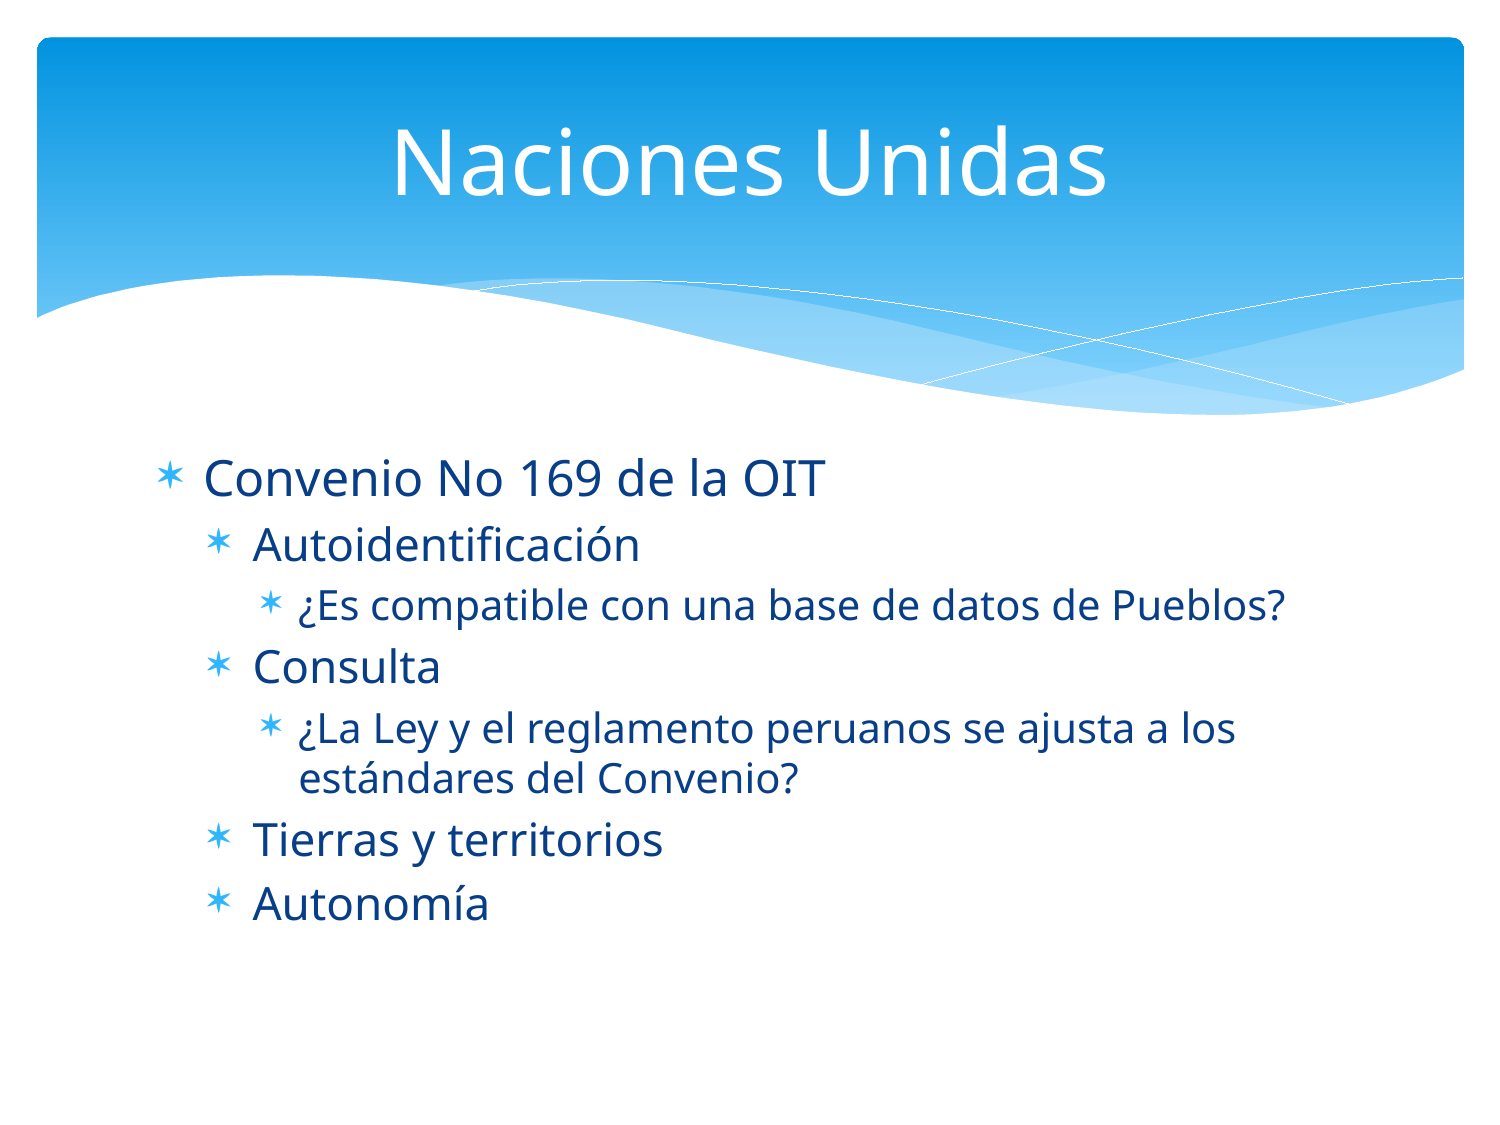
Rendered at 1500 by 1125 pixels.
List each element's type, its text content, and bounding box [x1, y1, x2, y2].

list Convenio No 169 de la OIT Autoidentificación ¿Es compatible con una base de datos de Pueblos? Consulta ¿La Ley y el reglamento peruanos se ajusta a los estándares del Convenio? Tierras y territorios Autonomía [143, 438, 1359, 1005]
title Naciones Unidas [75, 55, 1425, 261]
